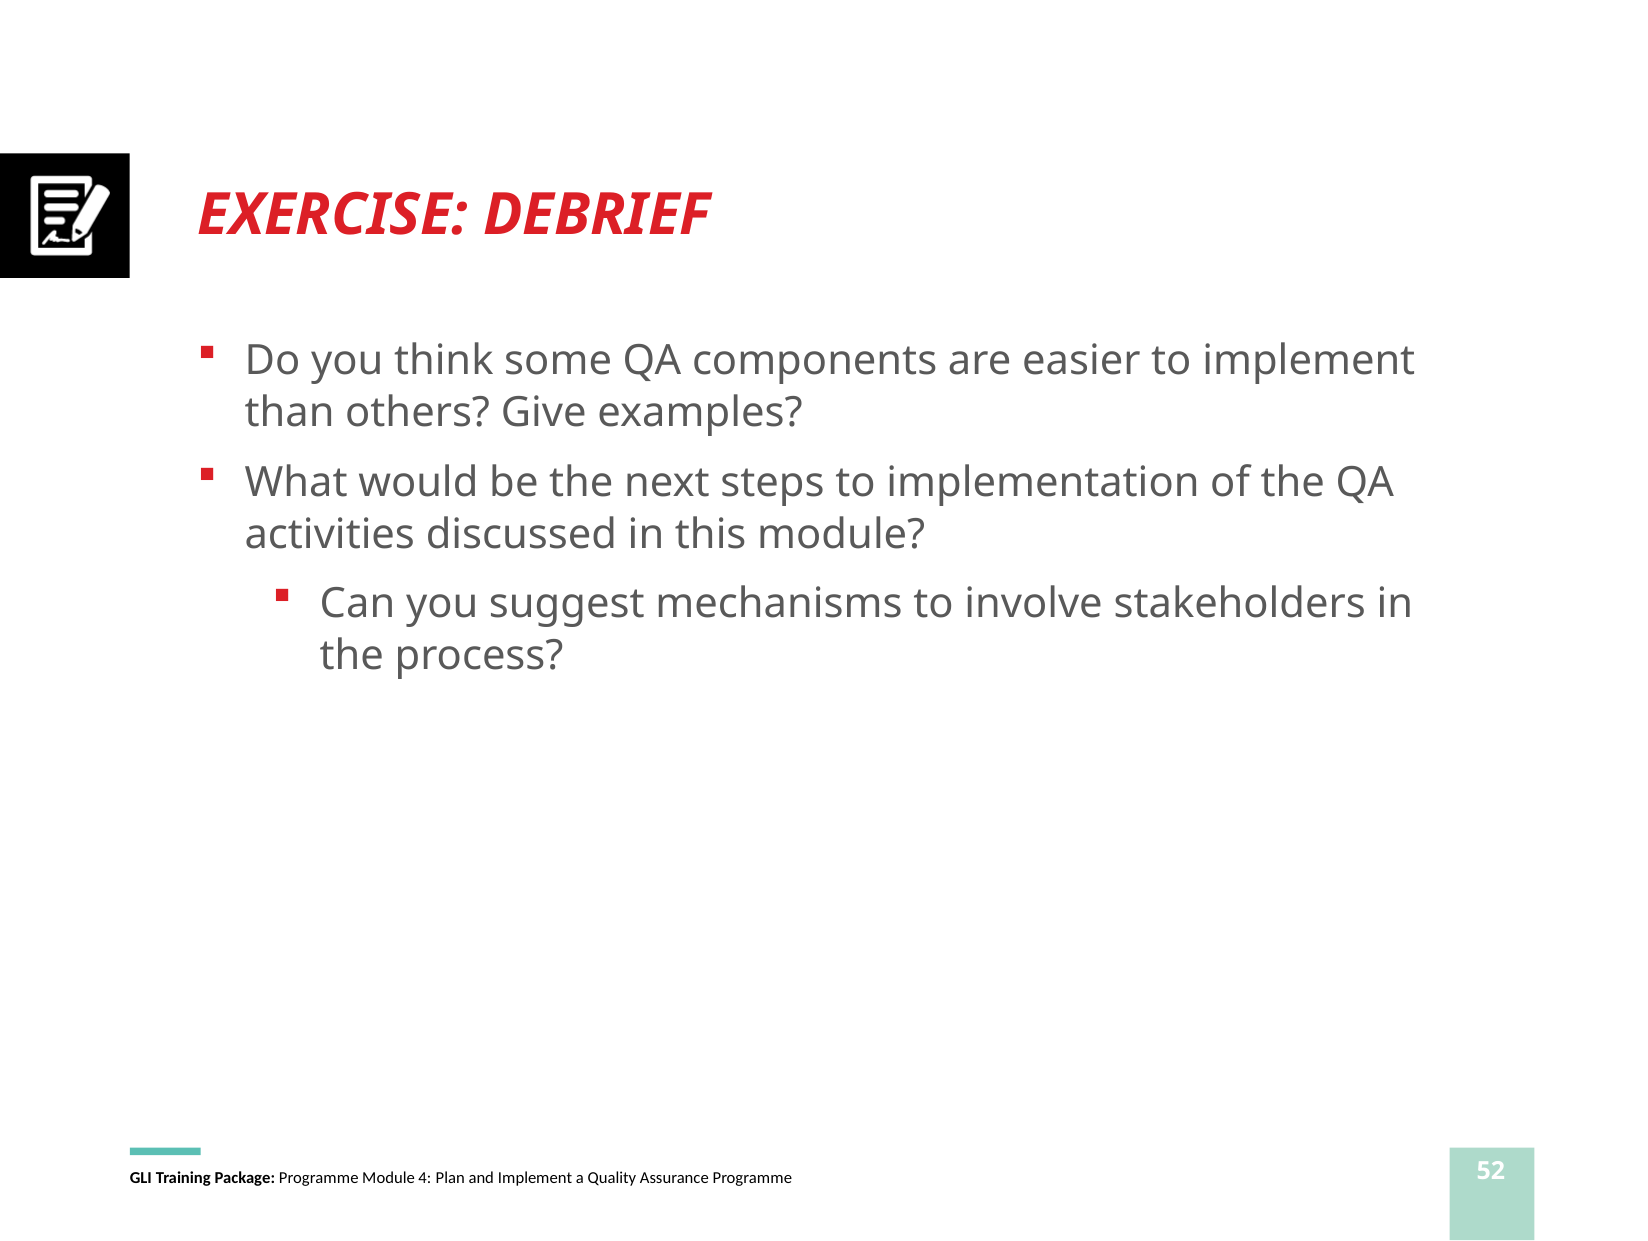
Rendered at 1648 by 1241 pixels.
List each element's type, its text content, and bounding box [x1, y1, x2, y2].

title EXERCISE: DEBRIEF [197, 153, 1450, 278]
picture [12, 158, 122, 270]
list Do you think some QA components are easier to implement than others? Give examples? What would be the next steps to implementation of the QA activities discussed in this module? Can you suggest mechanisms to involve stakeholders in the process? [197, 330, 1450, 1087]
